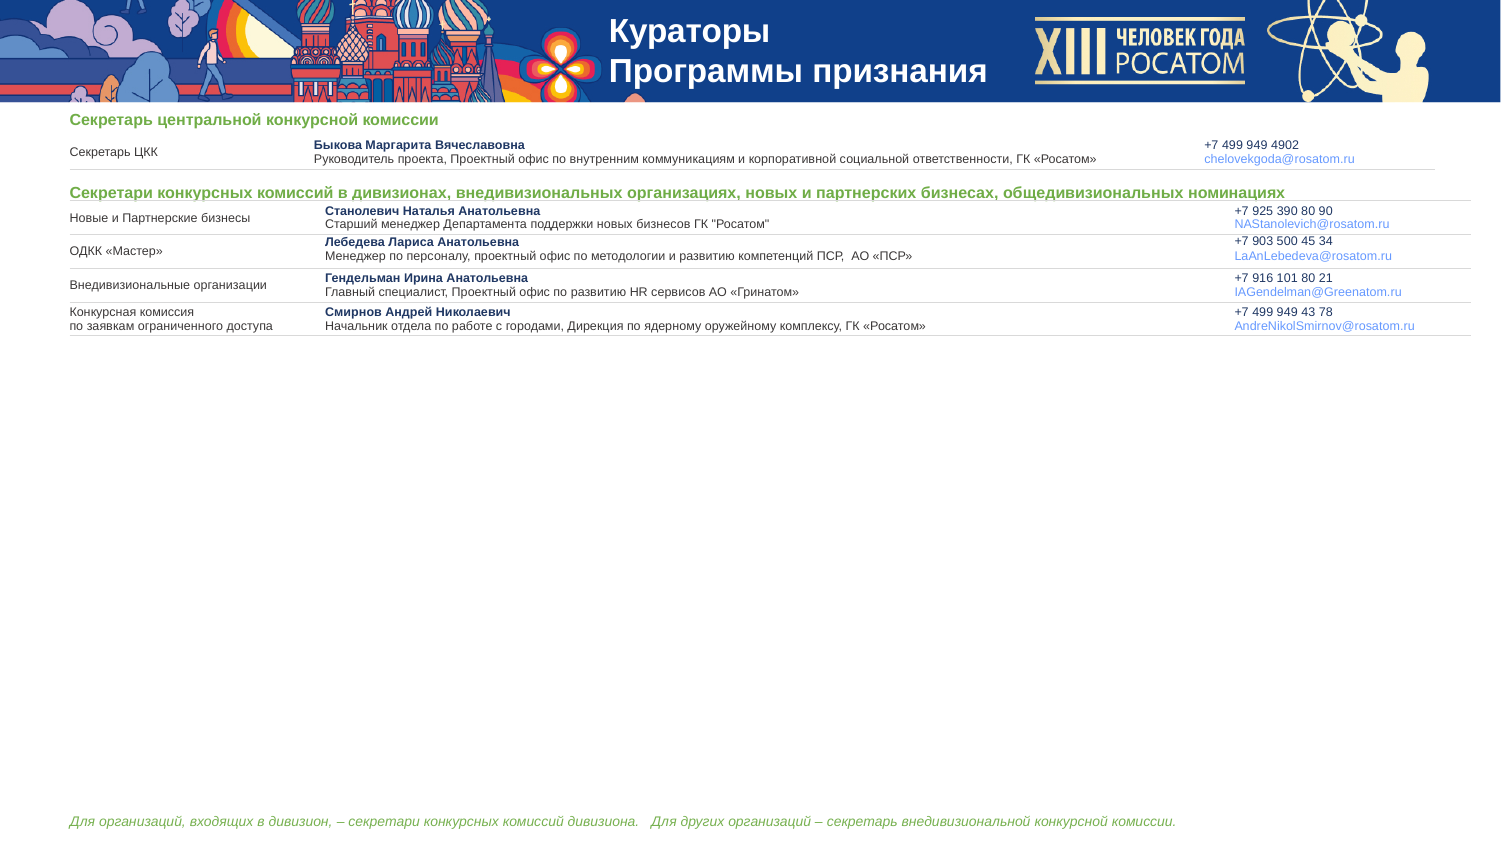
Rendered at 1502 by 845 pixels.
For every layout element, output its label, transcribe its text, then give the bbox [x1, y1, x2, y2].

table_header Станолевич Наталья Анатольевна Старший менеджер Департамента поддержки новых бизнесов ГК "Росатом" [325, 201, 1235, 234]
table_header +7 925 390 80 90 NAStanolevich@rosatom.ru [1235, 201, 1471, 234]
table_cell +7 499 949 43 78 AndreNikolSmirnov@rosatom.ru [1235, 303, 1471, 335]
text_box Кураторы Программы признания [608, 8, 1344, 50]
table_header Секретарь ЦКК [70, 134, 314, 169]
table_cell +7 916 101 80 21 IAGendelman@Greenatom.ru [1235, 269, 1471, 302]
table_header Новые и Партнерские бизнесы [70, 201, 325, 234]
text_box Секретари конкурсных комиссий в дивизионах, внедивизиональных организациях, новых и партнерских бизнесах, общедивизиональных номинациях [69, 182, 1404, 200]
table_cell +7 903 500 45 34 LaAnLebedeva@rosatom.ru [1235, 235, 1471, 268]
table_cell Конкурсная комиссия по заявкам ограниченного доступа [70, 303, 325, 335]
table_header +7 499 949 4902 chelovekgoda@rosatom.ru [1204, 134, 1435, 169]
table_cell Внедивизиональные организации [70, 269, 325, 302]
text_box Секретарь центральной конкурсной комиссии [69, 109, 1210, 121]
table_header Быкова Маргарита Вячеславовна Руководитель проекта, Проектный офис по внутренним коммуникациям и корпоративной социальной ответственности, ГК «Росатом» [314, 134, 1204, 169]
text_box Для организаций, входящих в дивизион, – секретари конкурсных комиссий дивизиона. Для других организаций – секретарь внедивизиональной конкурсной комиссии. [55, 804, 1256, 837]
table_cell Гендельман Ирина Анатольевна Главный специалист, Проектный офис по развитию HR сервисов АО «Гринатом» [325, 269, 1235, 302]
table_cell Лебедева Лариса Анатольевна Менеджер по персоналу, проектный офис по методологии и развитию компетенций ПСР, АО «ПСР» [325, 235, 1235, 268]
picture [0, 0, 1501, 844]
table_cell ОДКК «Мастер» [70, 235, 325, 268]
table_cell Смирнов Андрей Николаевич Начальник отдела по работе с городами, Дирекция по ядерному оружейному комплексу, ГК «Росатом» [325, 303, 1235, 335]
